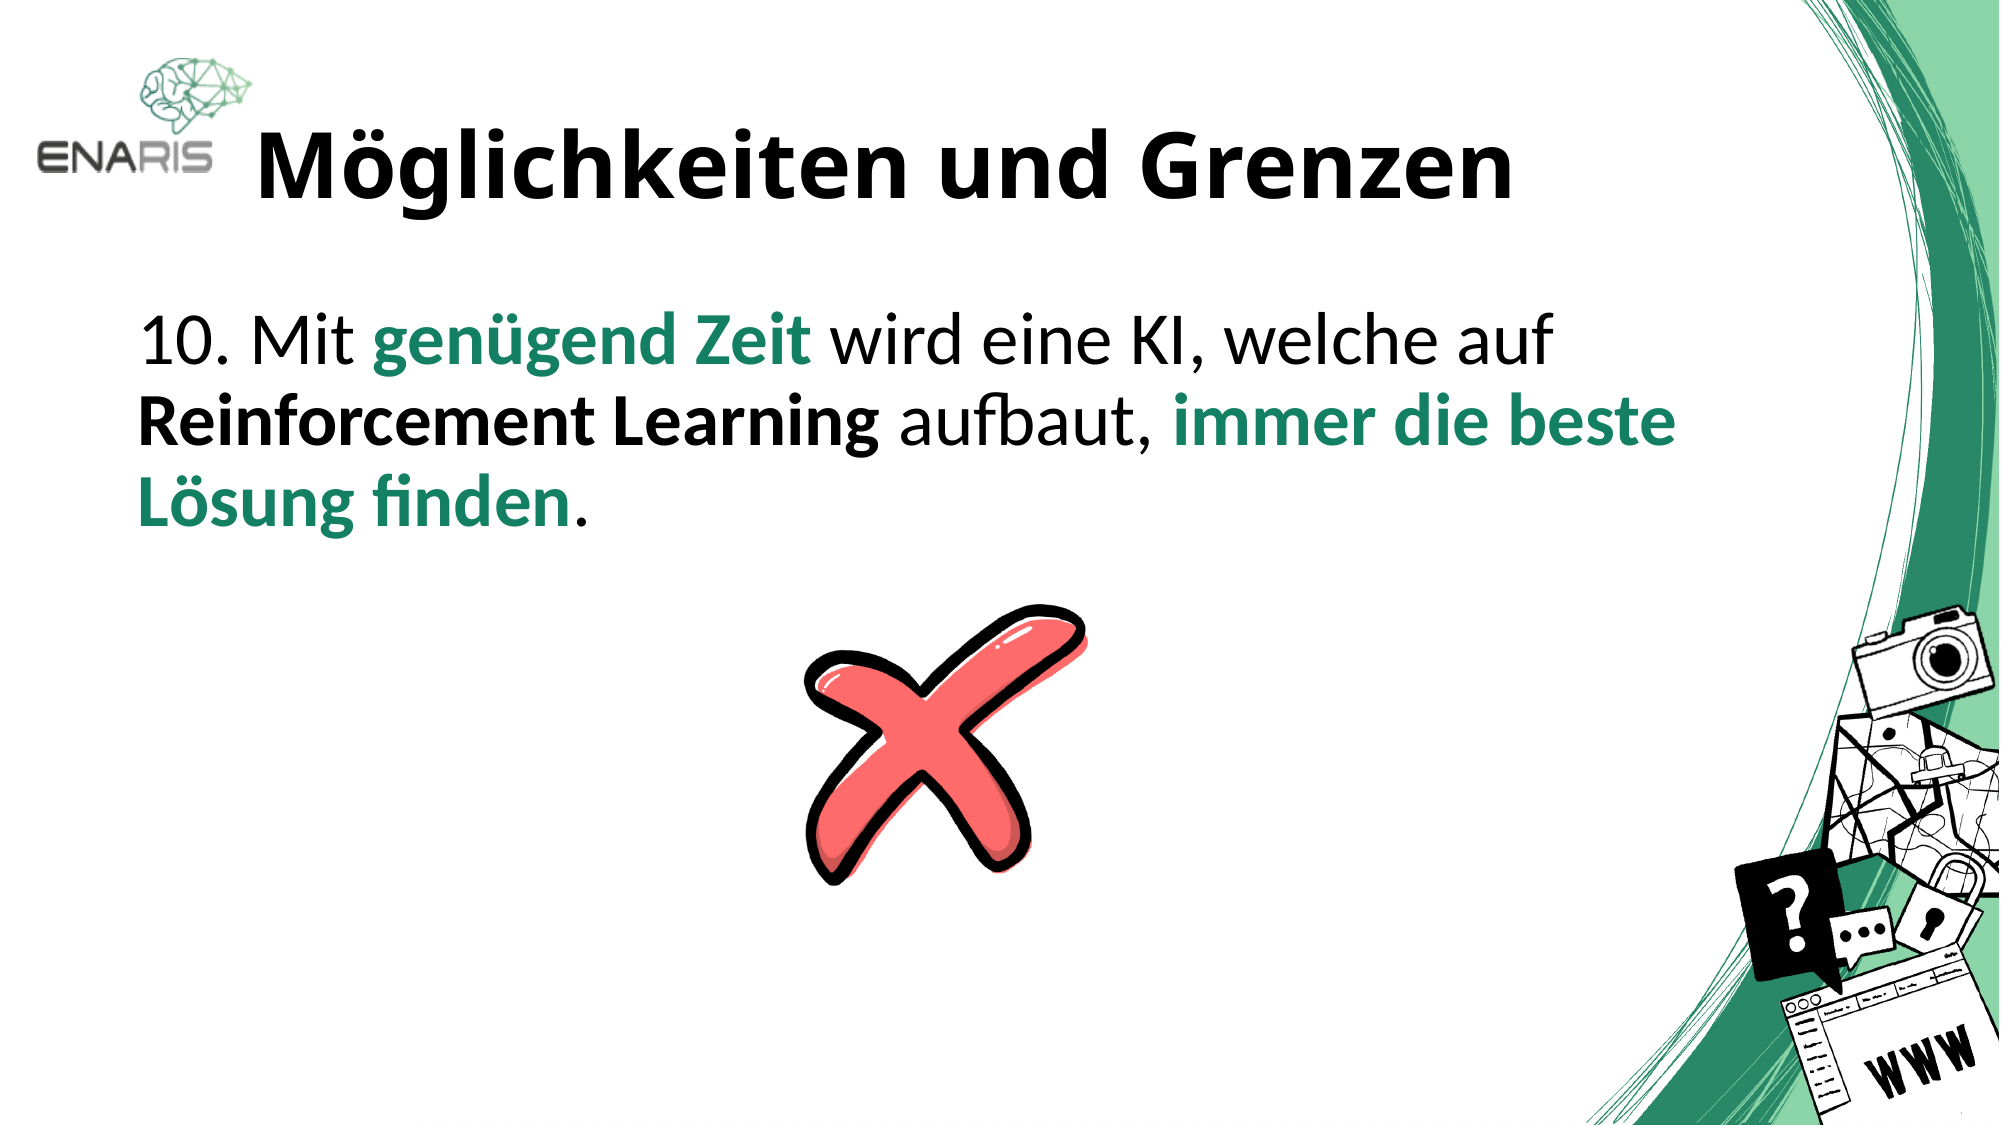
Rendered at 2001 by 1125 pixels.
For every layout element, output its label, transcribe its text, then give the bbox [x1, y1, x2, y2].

picture [738, 562, 1127, 942]
list 10. Mit genügend Zeit wird eine KI, welche auf Reinforcement Learning aufbaut, immer die beste Lösung finden. [137, 299, 1728, 1014]
title Möglichkeiten und Grenzen [253, 59, 1863, 278]
picture [37, 58, 254, 173]
picture [408, 0, 1999, 1125]
